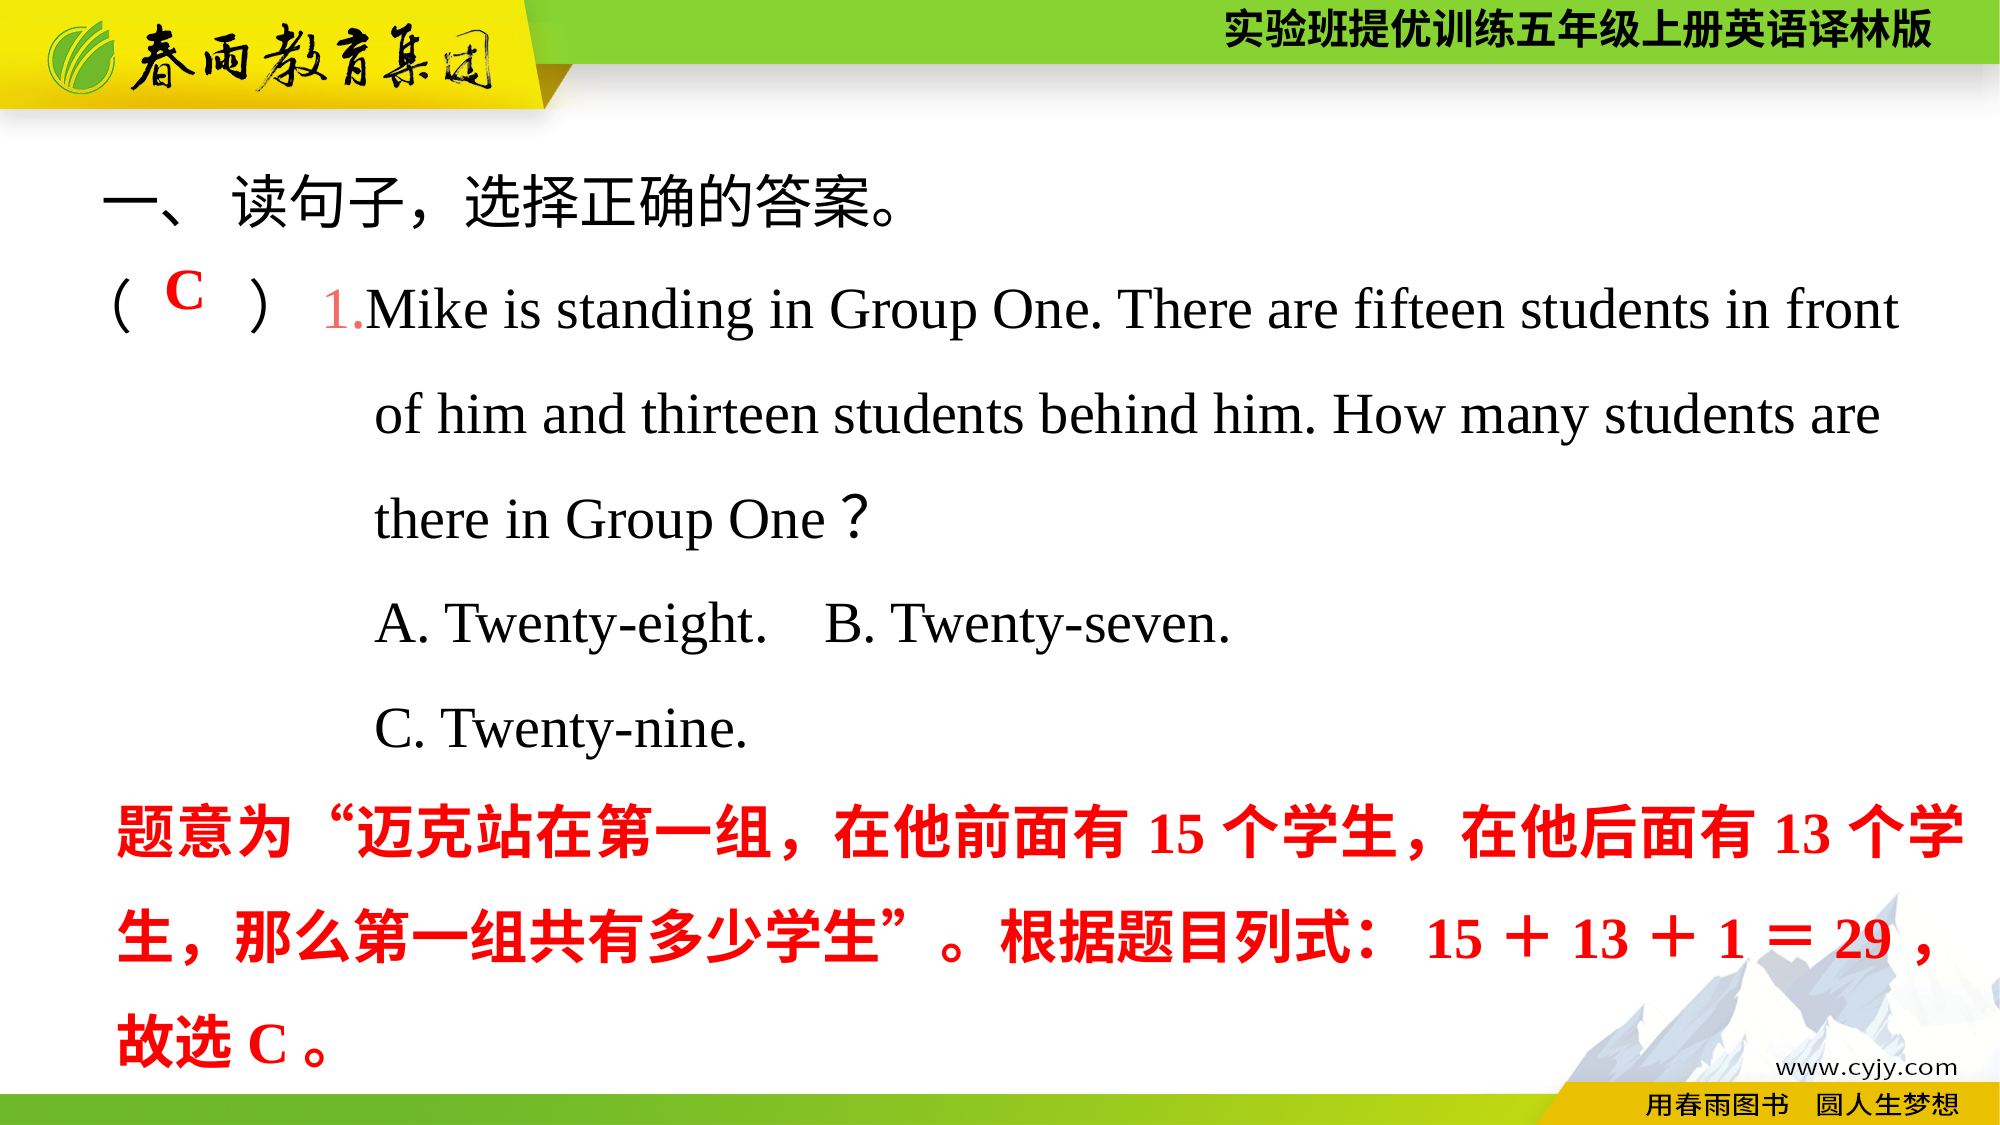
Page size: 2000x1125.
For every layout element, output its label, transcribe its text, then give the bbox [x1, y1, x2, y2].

list 一、 读句子，选择正确的答案。 （ ）1.Mike is standing in Group One. There are fifteen students in front of him and thirteen students behind him. How many students are there in Group One？ A. Twenty-eight. B. Twenty-seven. C. Twenty-nine. [59, 122, 1944, 774]
text_box 题意为“迈克站在第一组，在他前面有15个学生，在他后面有13个学生，那么第一组共有多少学生”。根据题目列式：15＋13＋1＝29，故选C。 [102, 752, 1981, 1083]
text_box C [149, 243, 221, 329]
picture [0, 0, 2000, 1125]
